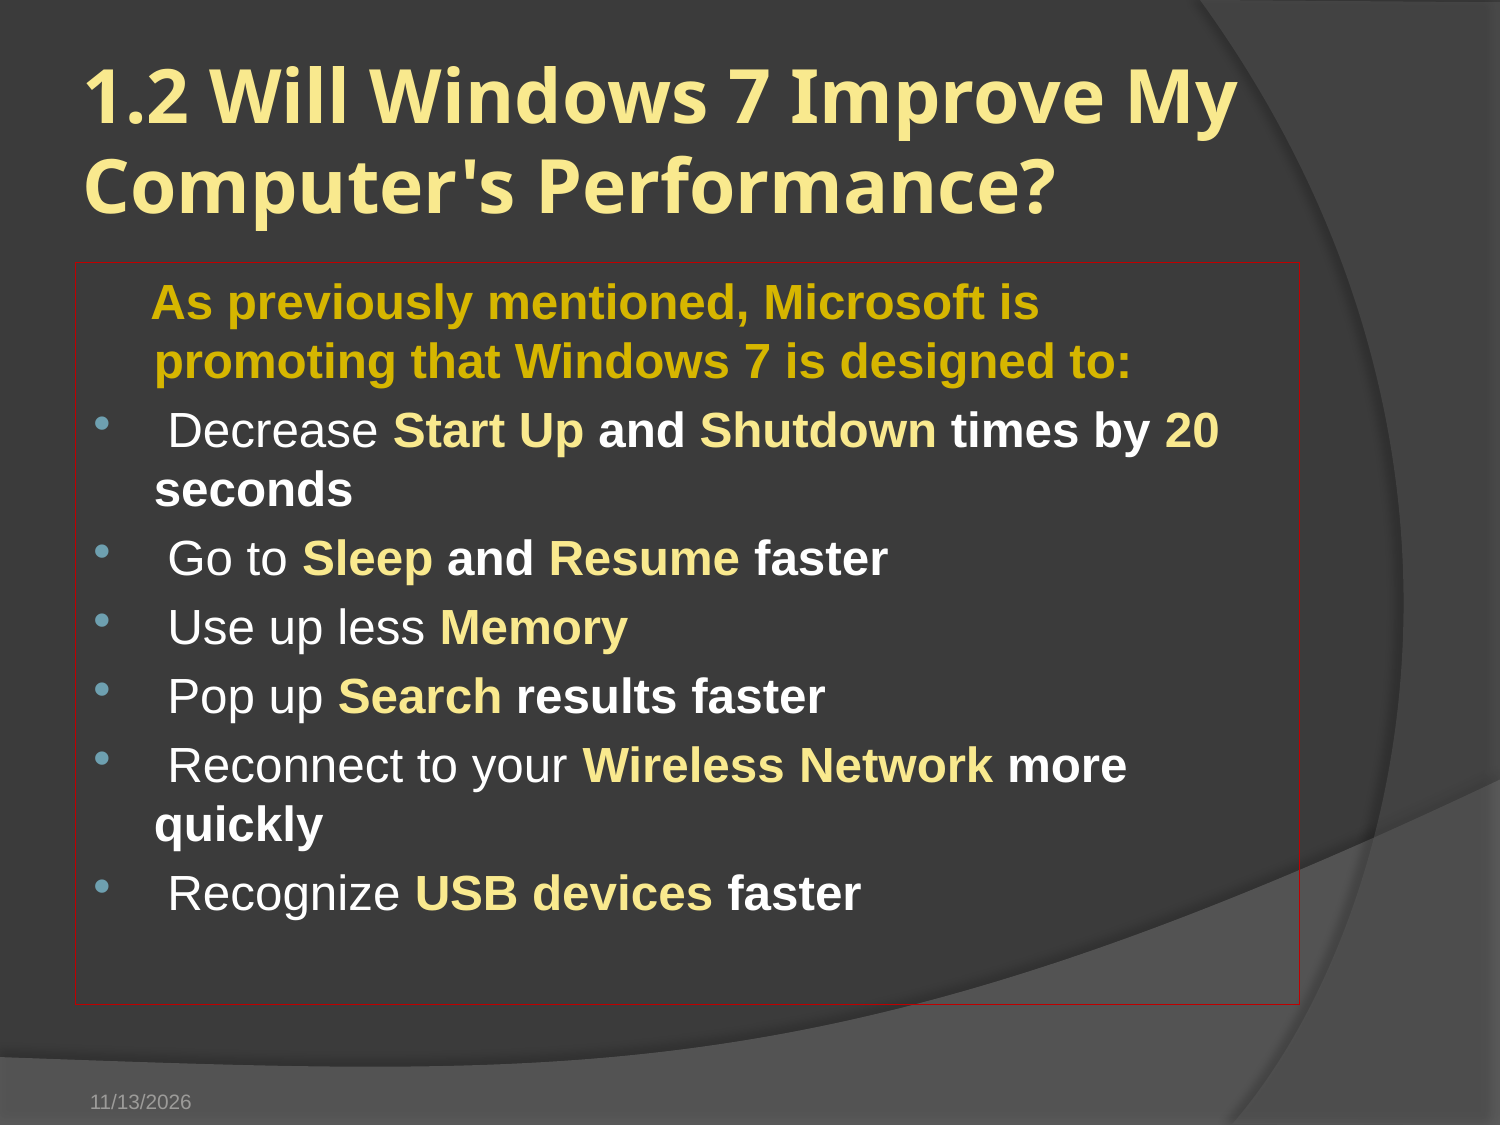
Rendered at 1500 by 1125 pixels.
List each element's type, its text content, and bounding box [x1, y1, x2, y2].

list As previously mentioned, Microsoft is promoting that Windows 7 is designed to: Decrease Start Up and Shutdown times by 20 seconds Go to Sleep and Resume faster Use up less Memory Pop up Search results faster Reconnect to your Wireless Network more quickly Recognize USB devices faster [75, 262, 1300, 1005]
title 1.2 Will Windows 7 Improve My Computer's Performance? [75, 45, 1300, 233]
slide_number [75, 1053, 425, 1114]
